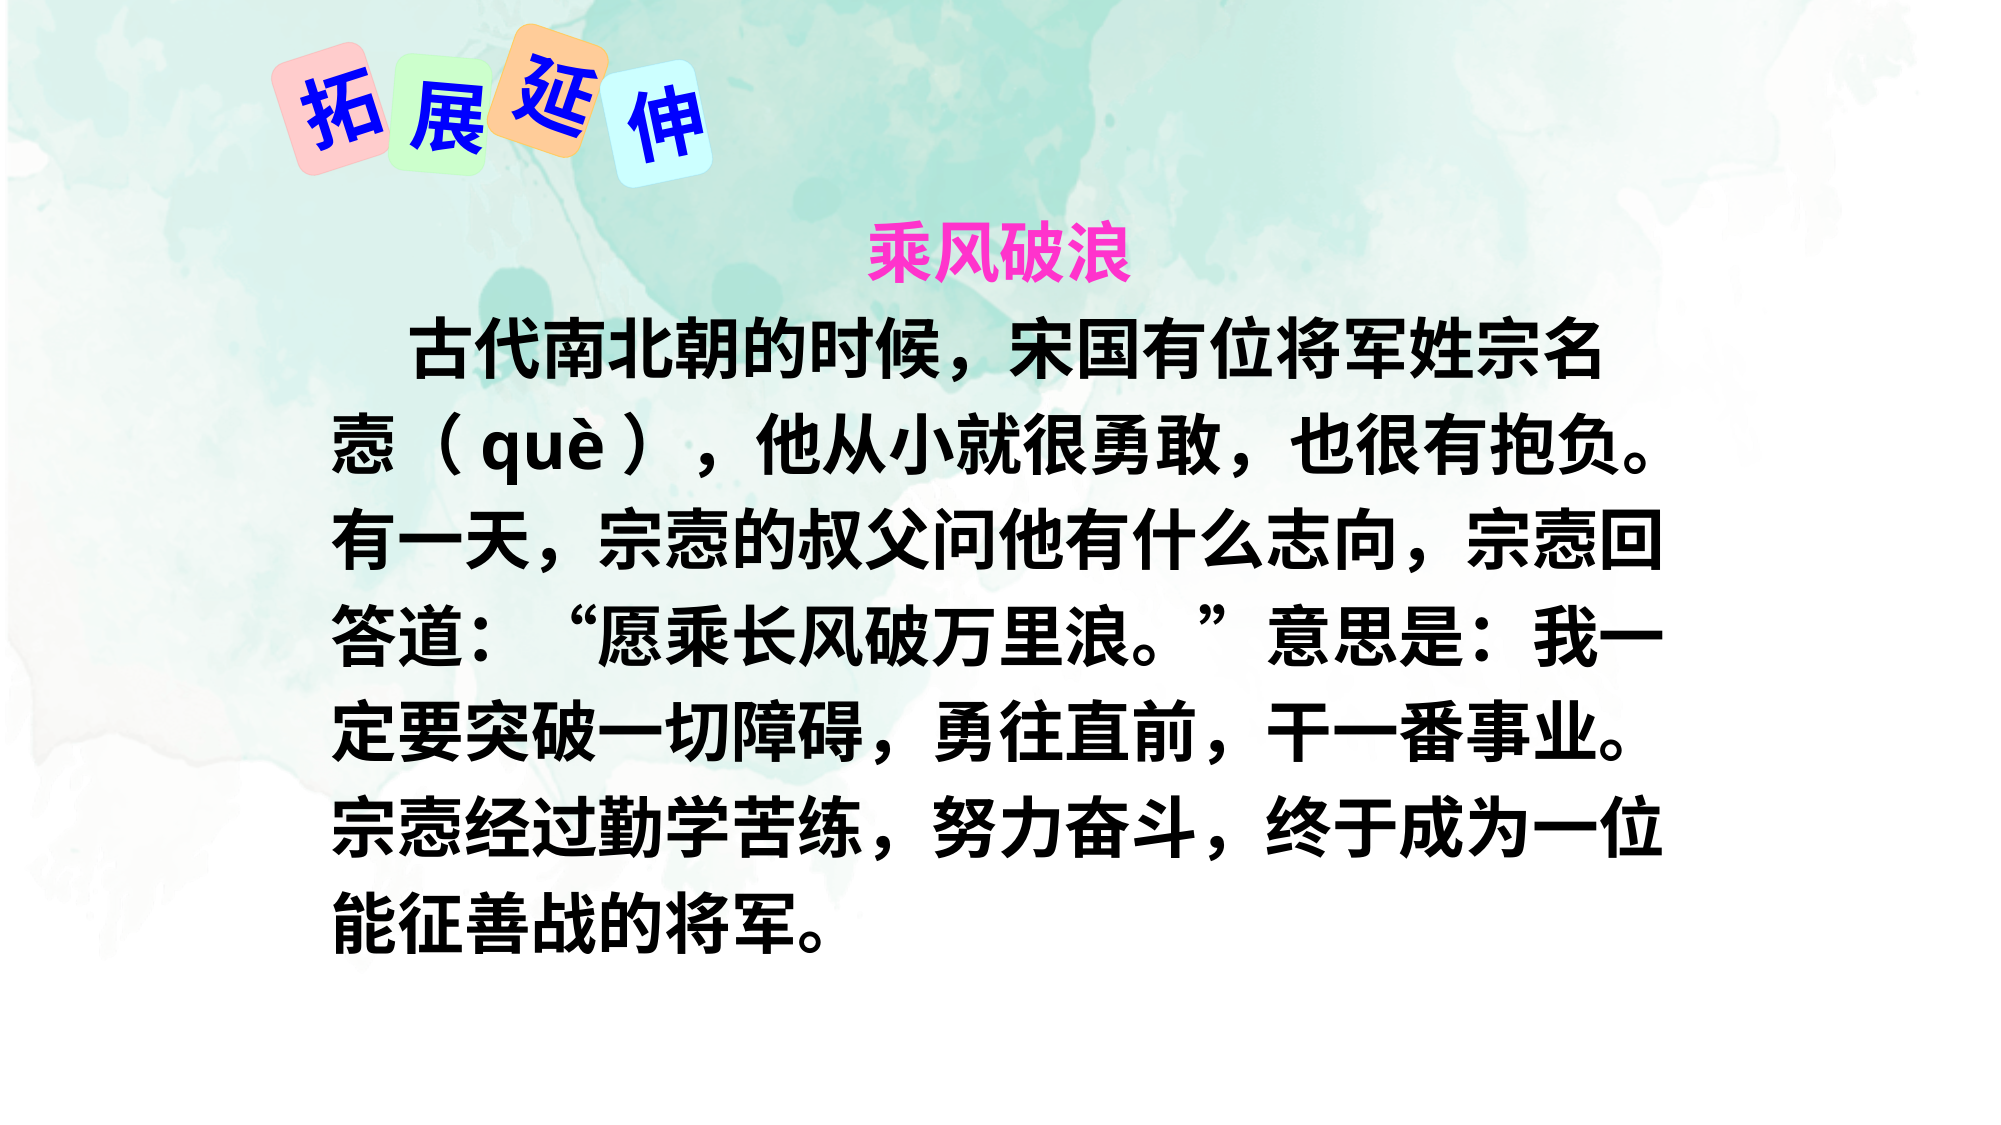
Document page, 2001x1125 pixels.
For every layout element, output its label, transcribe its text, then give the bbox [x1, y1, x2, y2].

picture [0, 0, 2000, 1125]
text_box 乘风破浪 古代南北朝的时候，宋国有位将军姓宗名悫（què），他从小就很勇敢，也很有抱负。有一天，宗悫的叔父问他有什么志向，宗悫回答道：“愿乘长风破万里浪。”意思是：我一定要突破一切障碍，勇往直前，干一番事业。宗悫经过勤学苦练，努力奋斗，终于成为一位能征善战的将军。 [315, 187, 1685, 970]
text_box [282, 32, 705, 183]
